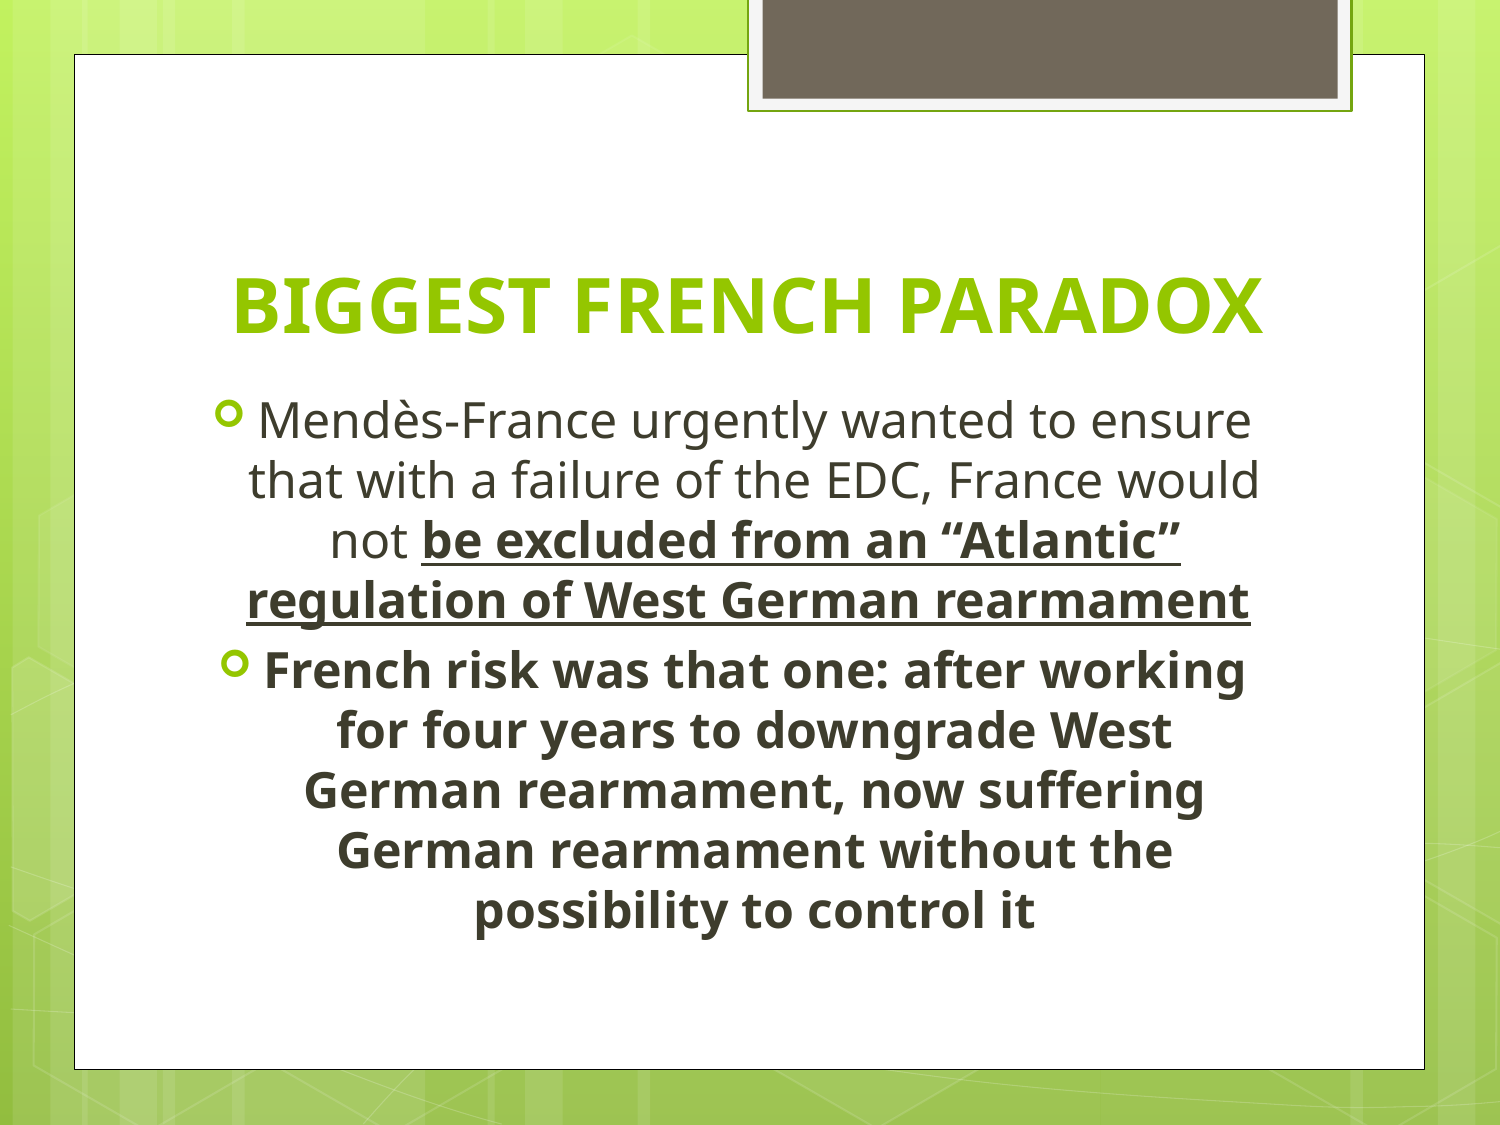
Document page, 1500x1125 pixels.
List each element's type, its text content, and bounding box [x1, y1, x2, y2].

list Mendès-France urgently wanted to ensure that with a failure of the EDC, France would not be excluded from an “Atlantic” regulation of West German rearmament French risk was that one: after working for four years to downgrade West German rearmament, now suffering German rearmament without the possibility to control it [171, 381, 1283, 957]
title BIGGEST FRENCH PARADOX [171, 168, 1324, 357]
